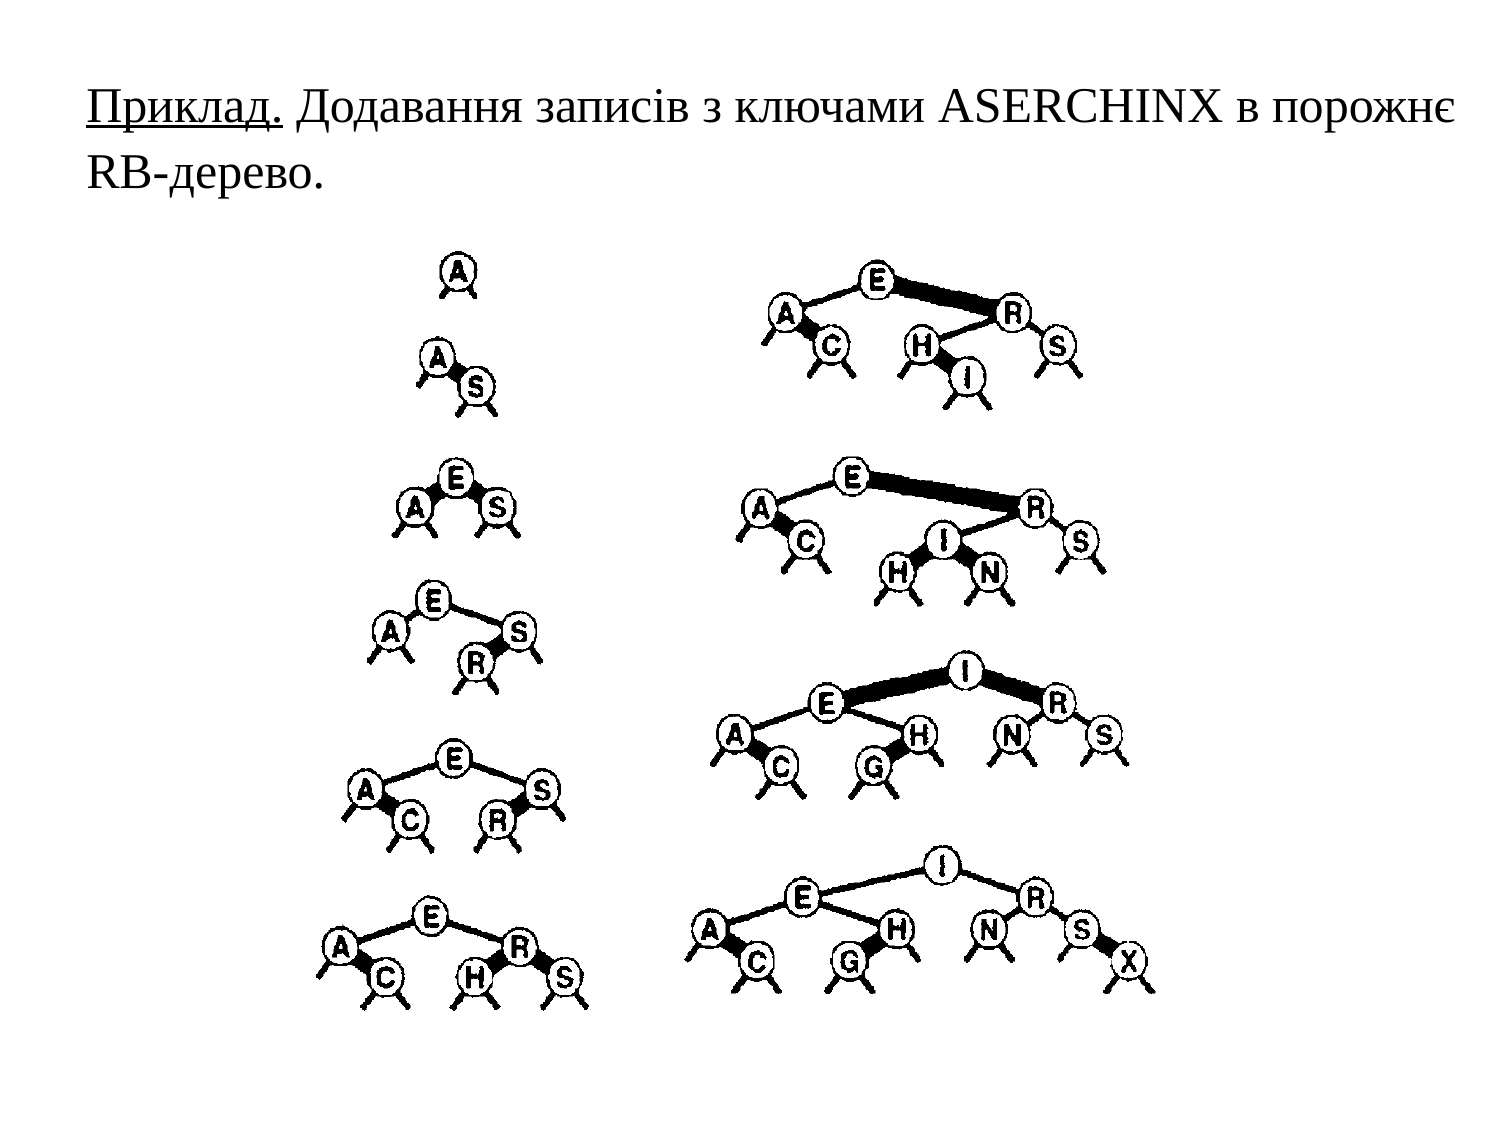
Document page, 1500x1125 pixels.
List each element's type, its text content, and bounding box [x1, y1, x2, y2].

list Приклад. Додавання записів з ключами ASERCHINX в порожнє RB-дерево. [0, 58, 1500, 209]
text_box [169, 231, 1223, 1024]
